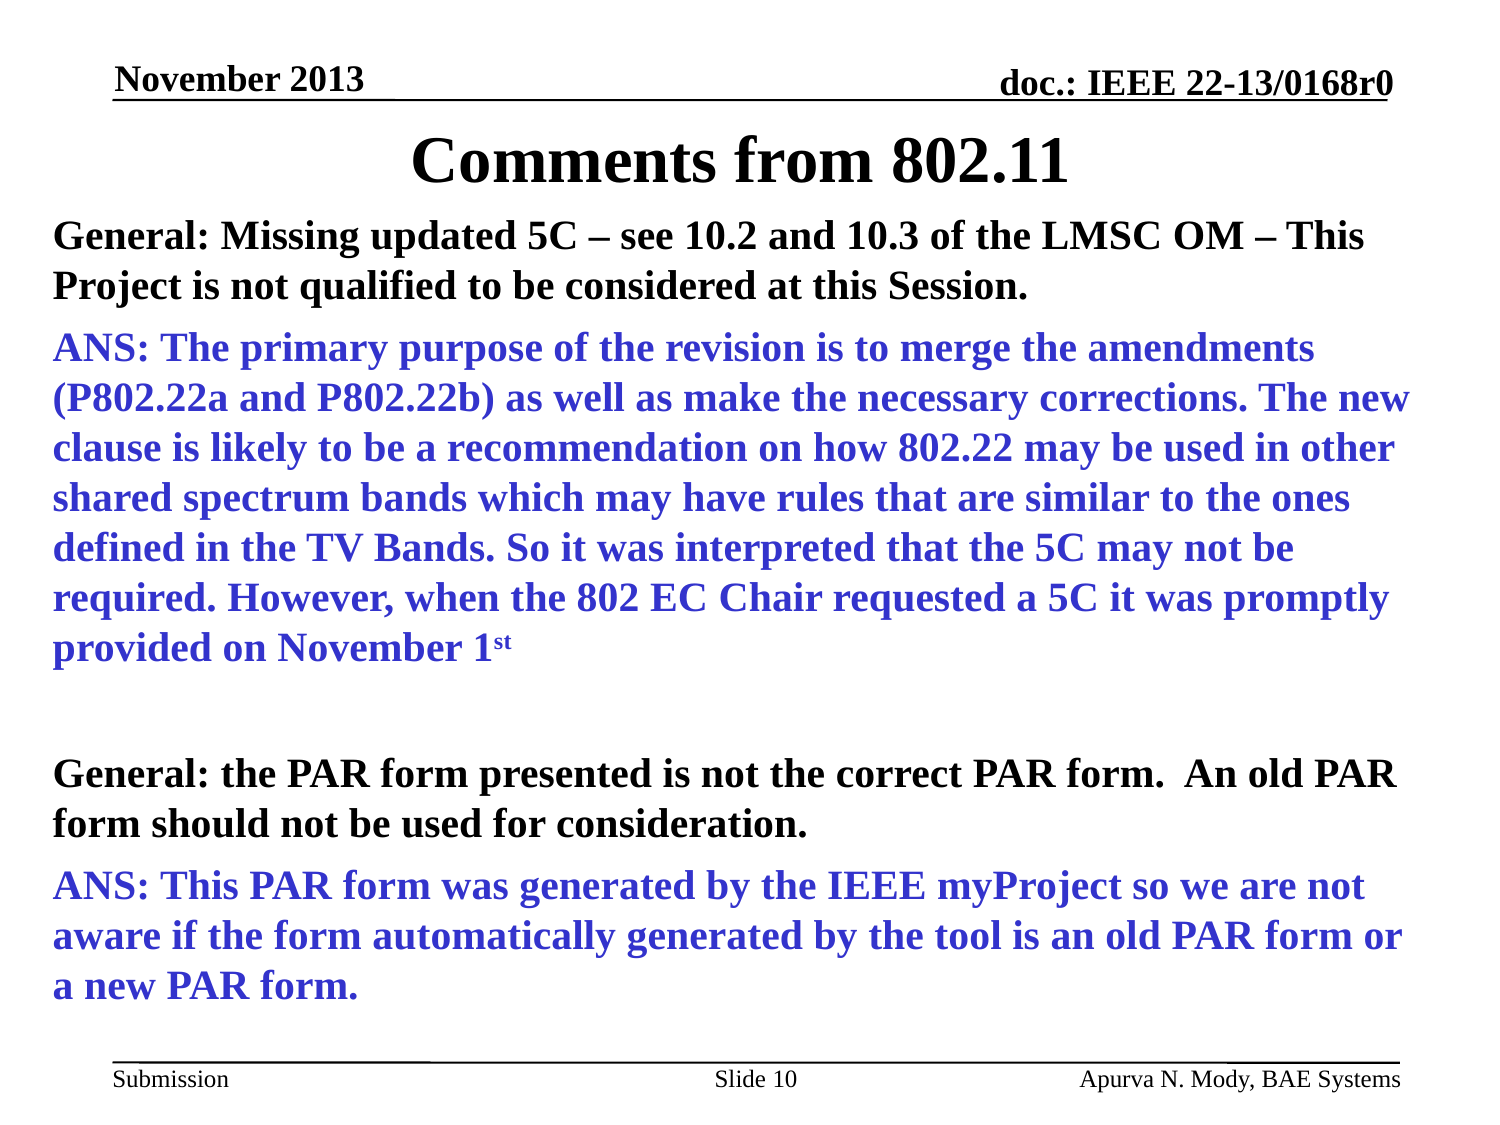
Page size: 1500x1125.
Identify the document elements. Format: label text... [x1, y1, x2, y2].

slide_number Slide 10 [712, 1061, 800, 1123]
footer Apurva N. Mody, BAE Systems [878, 1061, 1402, 1093]
title Comments from 802.11 [112, 112, 1388, 199]
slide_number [114, 54, 423, 100]
list General: Missing updated 5C – see 10.2 and 10.3 of the LMSC OM – This Project is not qualified to be considered at this Session. ANS: The primary purpose of the revision is to merge the amendments (P802.22a and P802.22b) as well as make the necessary corrections. The new clause is likely to be a recommendation on how 802.22 may be used in other shared spectrum bands which may have rules that are similar to the ones defined in the TV Bands. So it was interpreted that the 5C may not be required. However, when the 802 EC Chair requested a 5C it was promptly provided on November 1st General: the PAR form presented is not the correct PAR form. An old PAR form should not be used for consideration. ANS: This PAR form was generated by the IEEE myProject so we are not aware if the form automatically generated by the tool is an old PAR form or a new PAR form. [37, 199, 1451, 1026]
